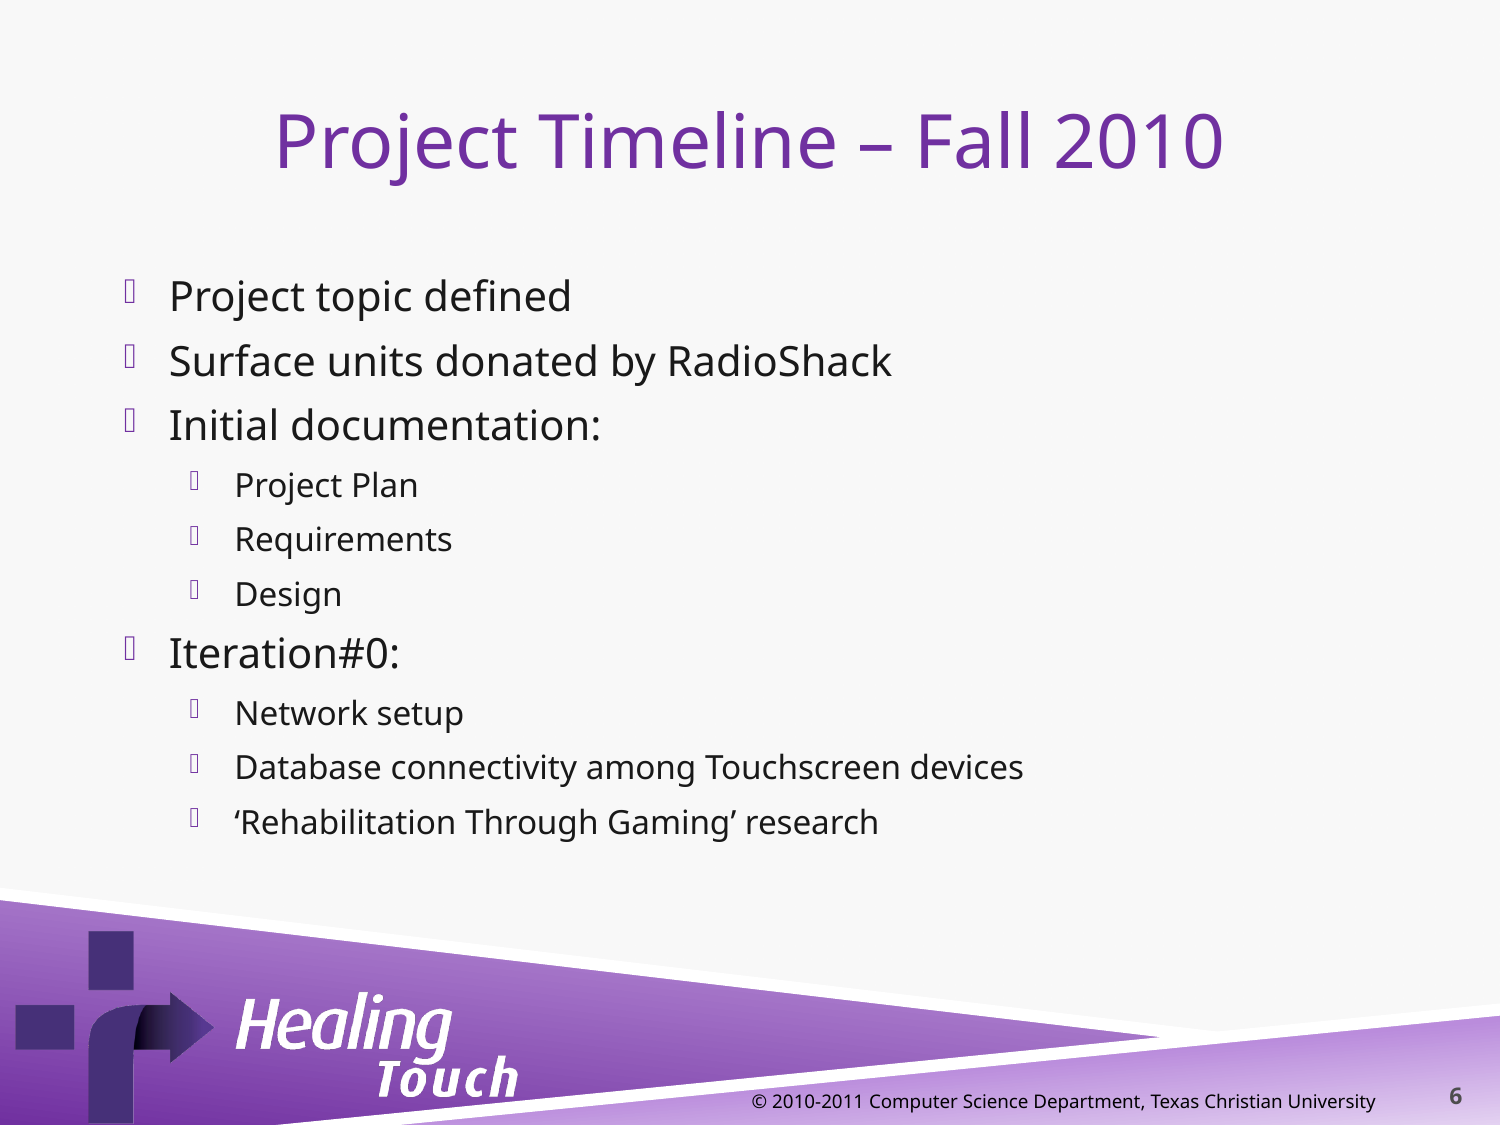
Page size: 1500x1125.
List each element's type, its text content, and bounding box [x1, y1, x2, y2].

list Project topic defined Surface units donated by RadioShack Initial documentation: Project Plan Requirements Design Iteration#0: Network setup Database connectivity among Touchscreen devices ‘Rehabilitation Through Gaming’ research [112, 262, 1388, 876]
slide_number 6 [1387, 1052, 1463, 1113]
slide_number © 2010-2011 Computer Science Department, Texas Christian University [737, 1052, 1375, 1113]
title Project Timeline – Fall 2010 [112, 45, 1388, 233]
picture [7, 927, 525, 1125]
